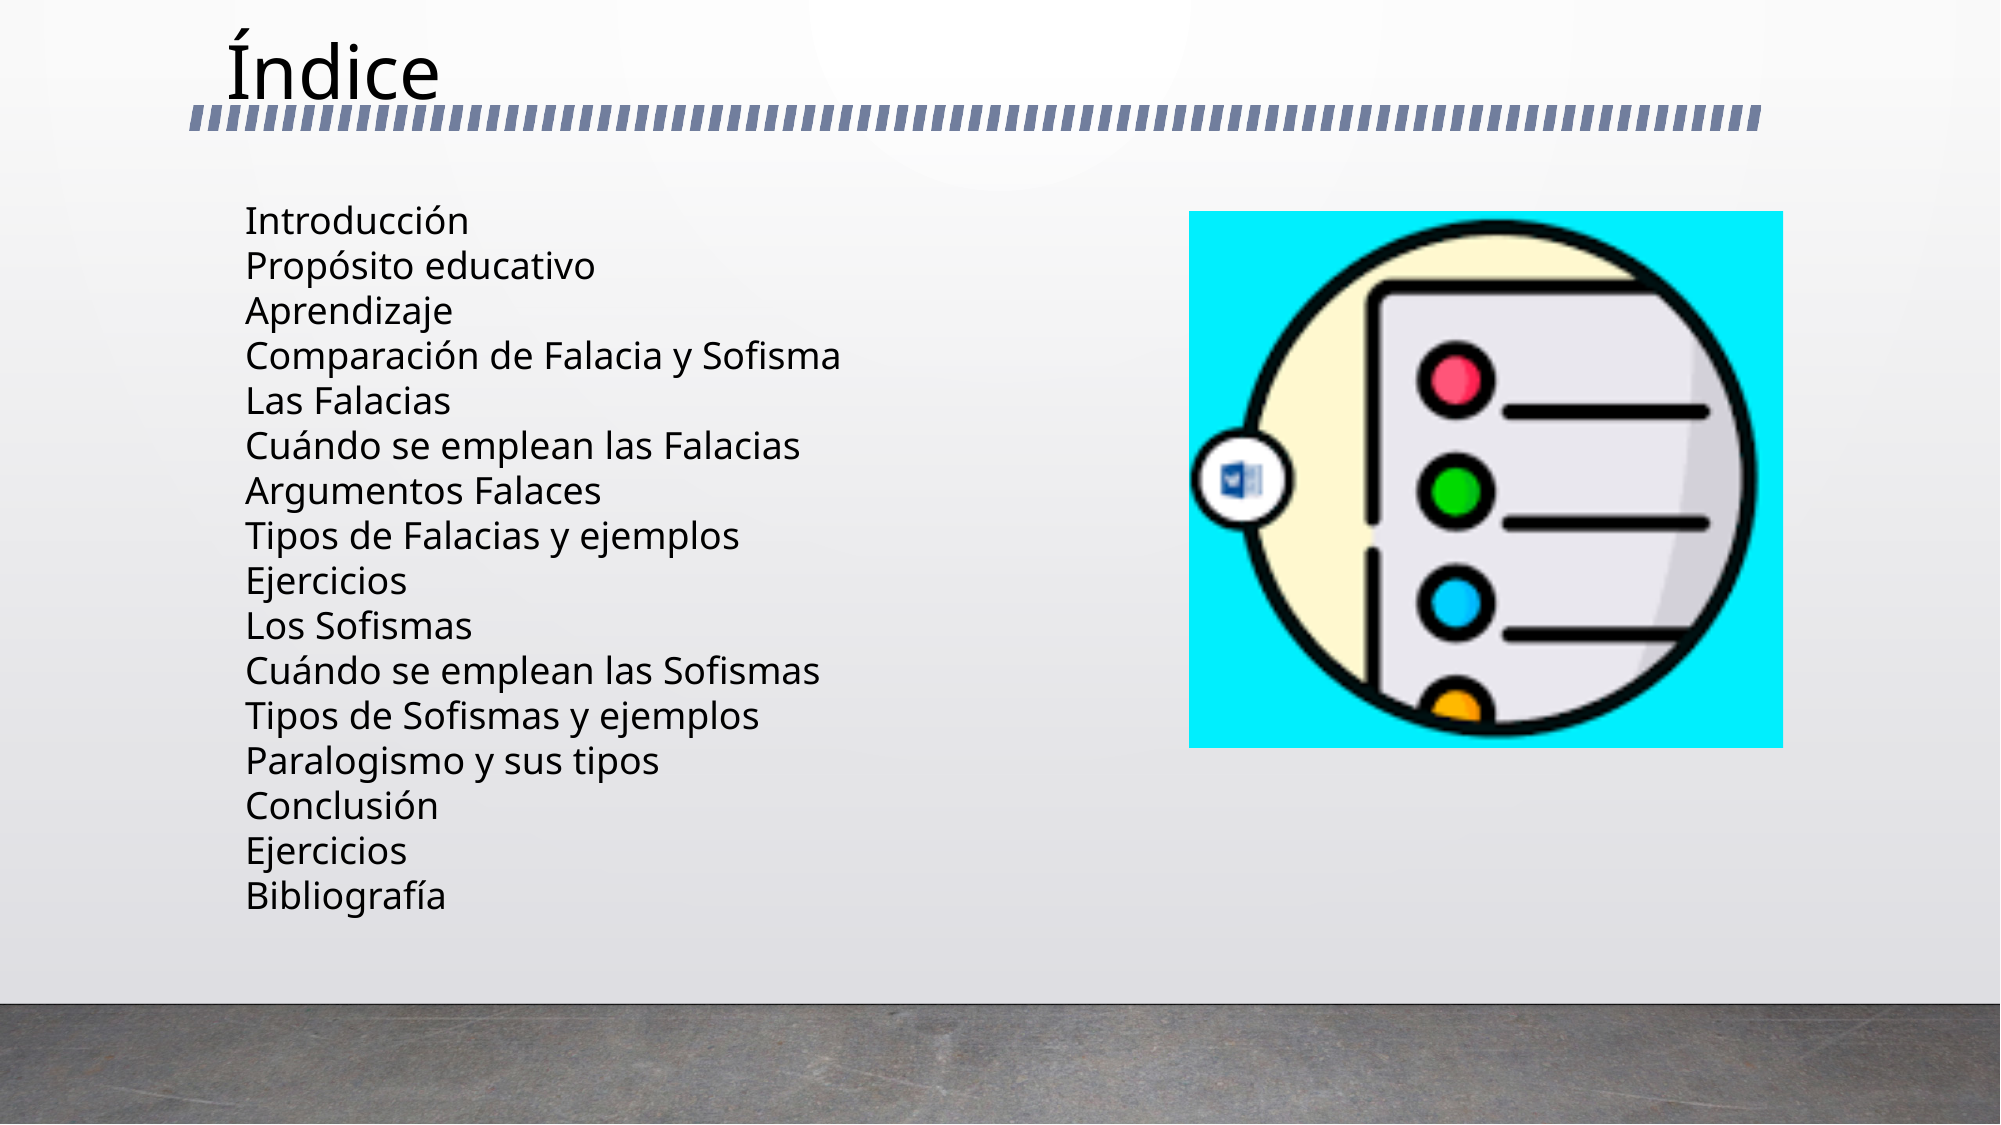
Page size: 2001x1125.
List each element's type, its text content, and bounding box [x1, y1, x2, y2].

picture [0, 1004, 2000, 1124]
text_box Índice [211, 16, 457, 122]
text_box Introducción Propósito educativo Aprendizaje Comparación de Falacia y Sofisma Las Falacias Cuándo se emplean las Falacias Argumentos Falaces Tipos de Falacias y ejemplos Ejercicios Los Sofismas Cuándo se emplean las Sofismas Tipos de Sofismas y ejemplos Paralogismo y sus tipos Conclusión Ejercicios Bibliografía [230, 190, 858, 925]
picture [1188, 210, 1784, 749]
